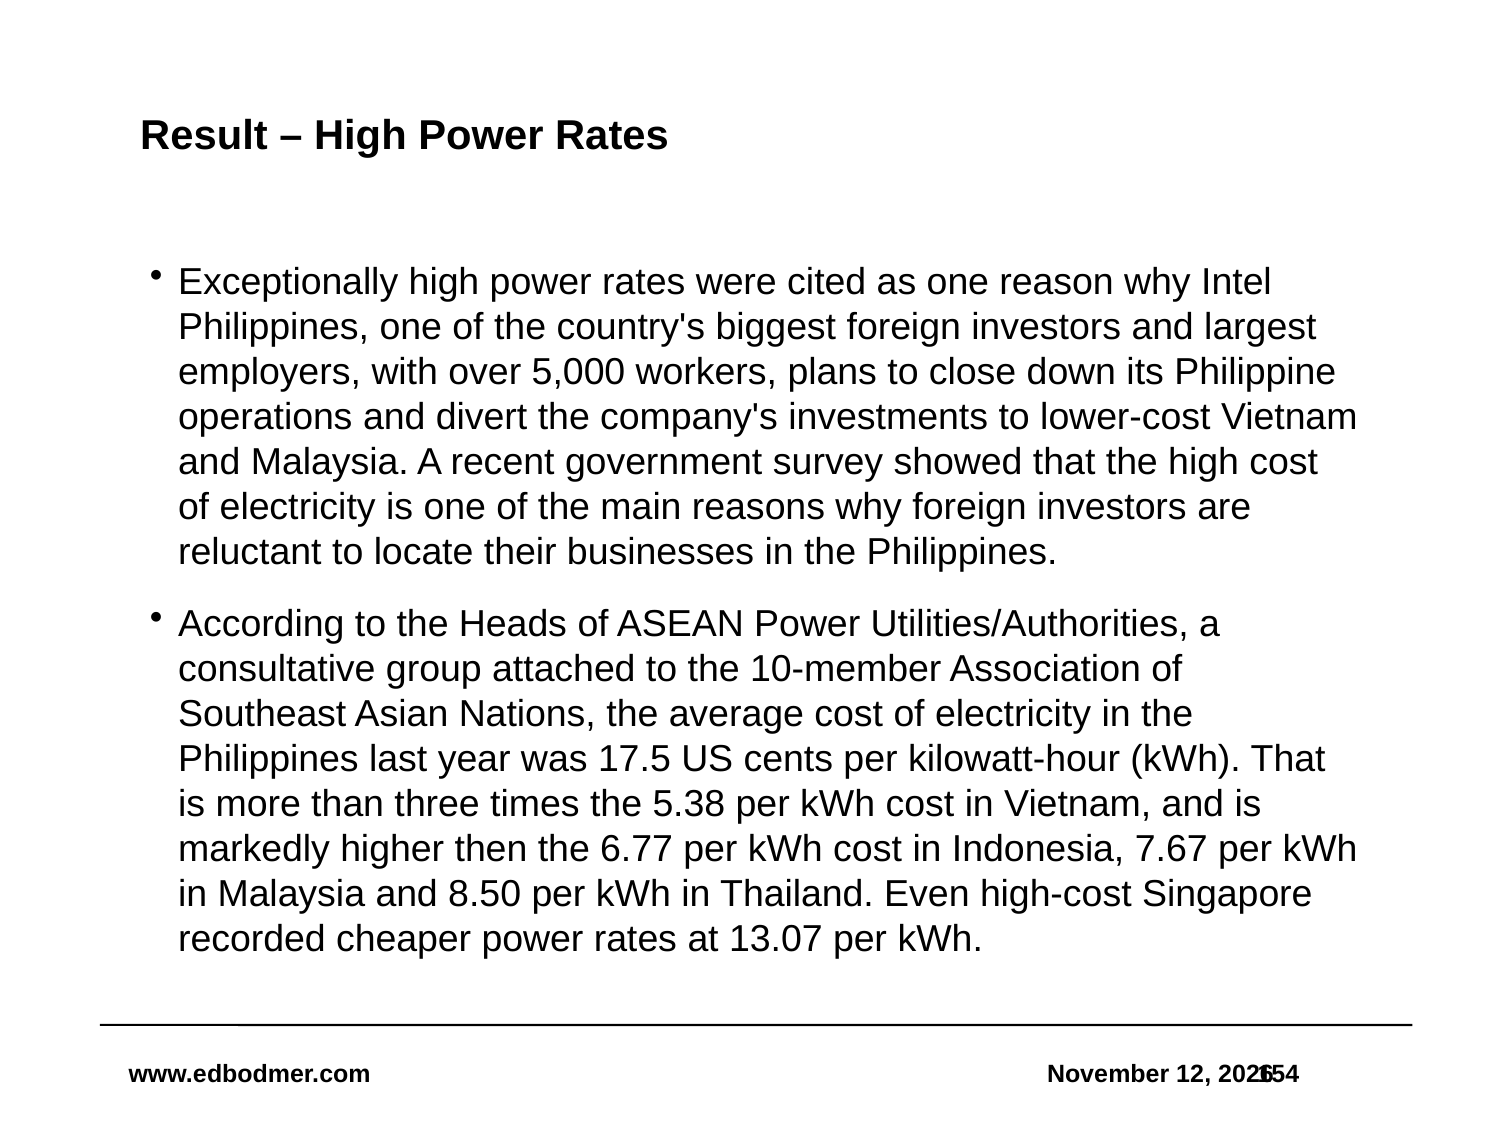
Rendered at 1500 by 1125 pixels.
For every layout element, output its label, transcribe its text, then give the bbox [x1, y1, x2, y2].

list Exceptionally high power rates were cited as one reason why Intel Philippines, one of the country's biggest foreign investors and largest employers, with over 5,000 workers, plans to close down its Philippine operations and divert the company's investments to lower-cost Vietnam and Malaysia. A recent government survey showed that the high cost of electricity is one of the main reasons why foreign investors are reluctant to locate their businesses in the Philippines. According to the Heads of ASEAN Power Utilities/Authorities, a consultative group attached to the 10-member Association of Southeast Asian Nations, the average cost of electricity in the Philippines last year was 17.5 US cents per kilowatt-hour (kWh). That is more than three times the 5.38 per kWh cost in Vietnam, and is markedly higher then the 6.77 per kWh cost in Indonesia, 7.67 per kWh in Malaysia and 8.50 per kWh in Thailand. Even high-cost Singapore recorded cheaper power rates at 13.07 per kWh. [124, 249, 1376, 1001]
title Result – High Power Rates [124, 99, 1288, 226]
